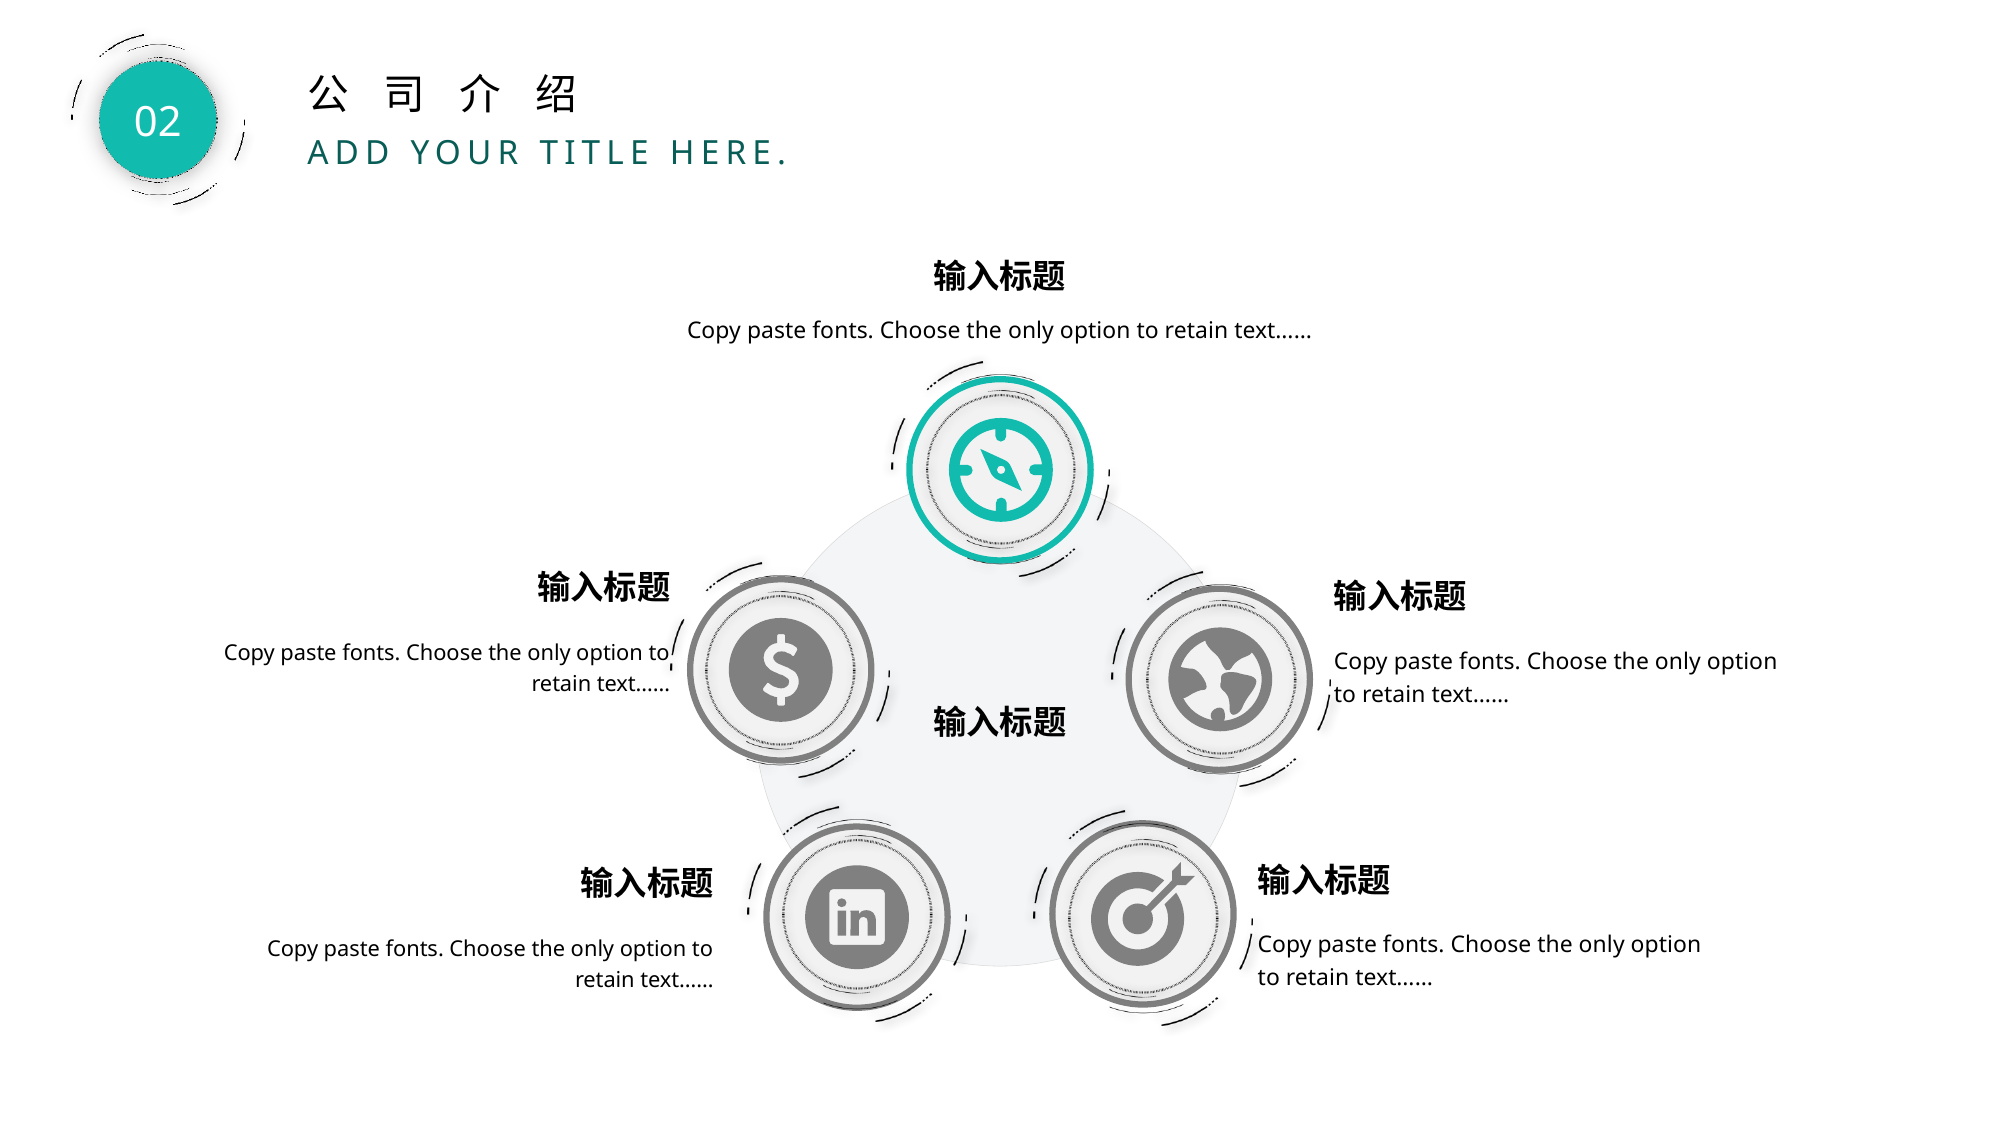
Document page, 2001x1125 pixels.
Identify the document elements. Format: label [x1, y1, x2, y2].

text_box [71, 34, 934, 205]
text_box [203, 239, 1812, 1026]
